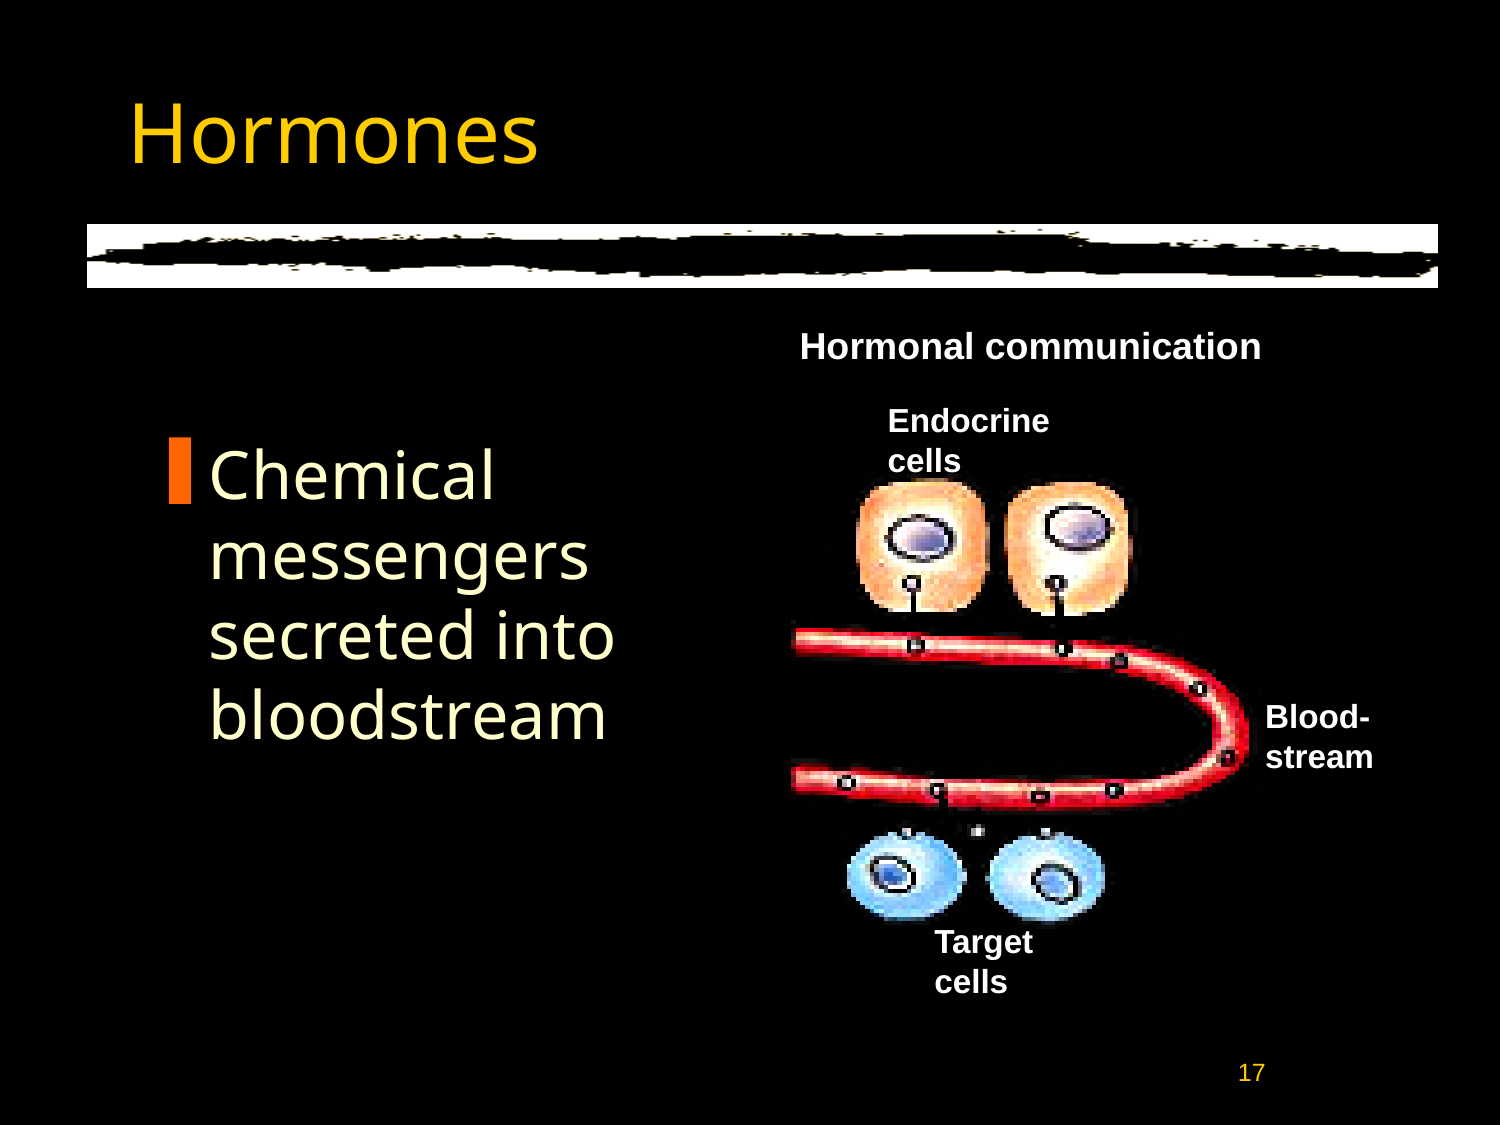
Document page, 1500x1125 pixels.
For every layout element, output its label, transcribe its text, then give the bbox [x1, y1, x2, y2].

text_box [784, 314, 1390, 1008]
list Chemical messengers secreted into bloodstream [137, 424, 713, 1125]
title Hormones [112, 0, 1388, 188]
